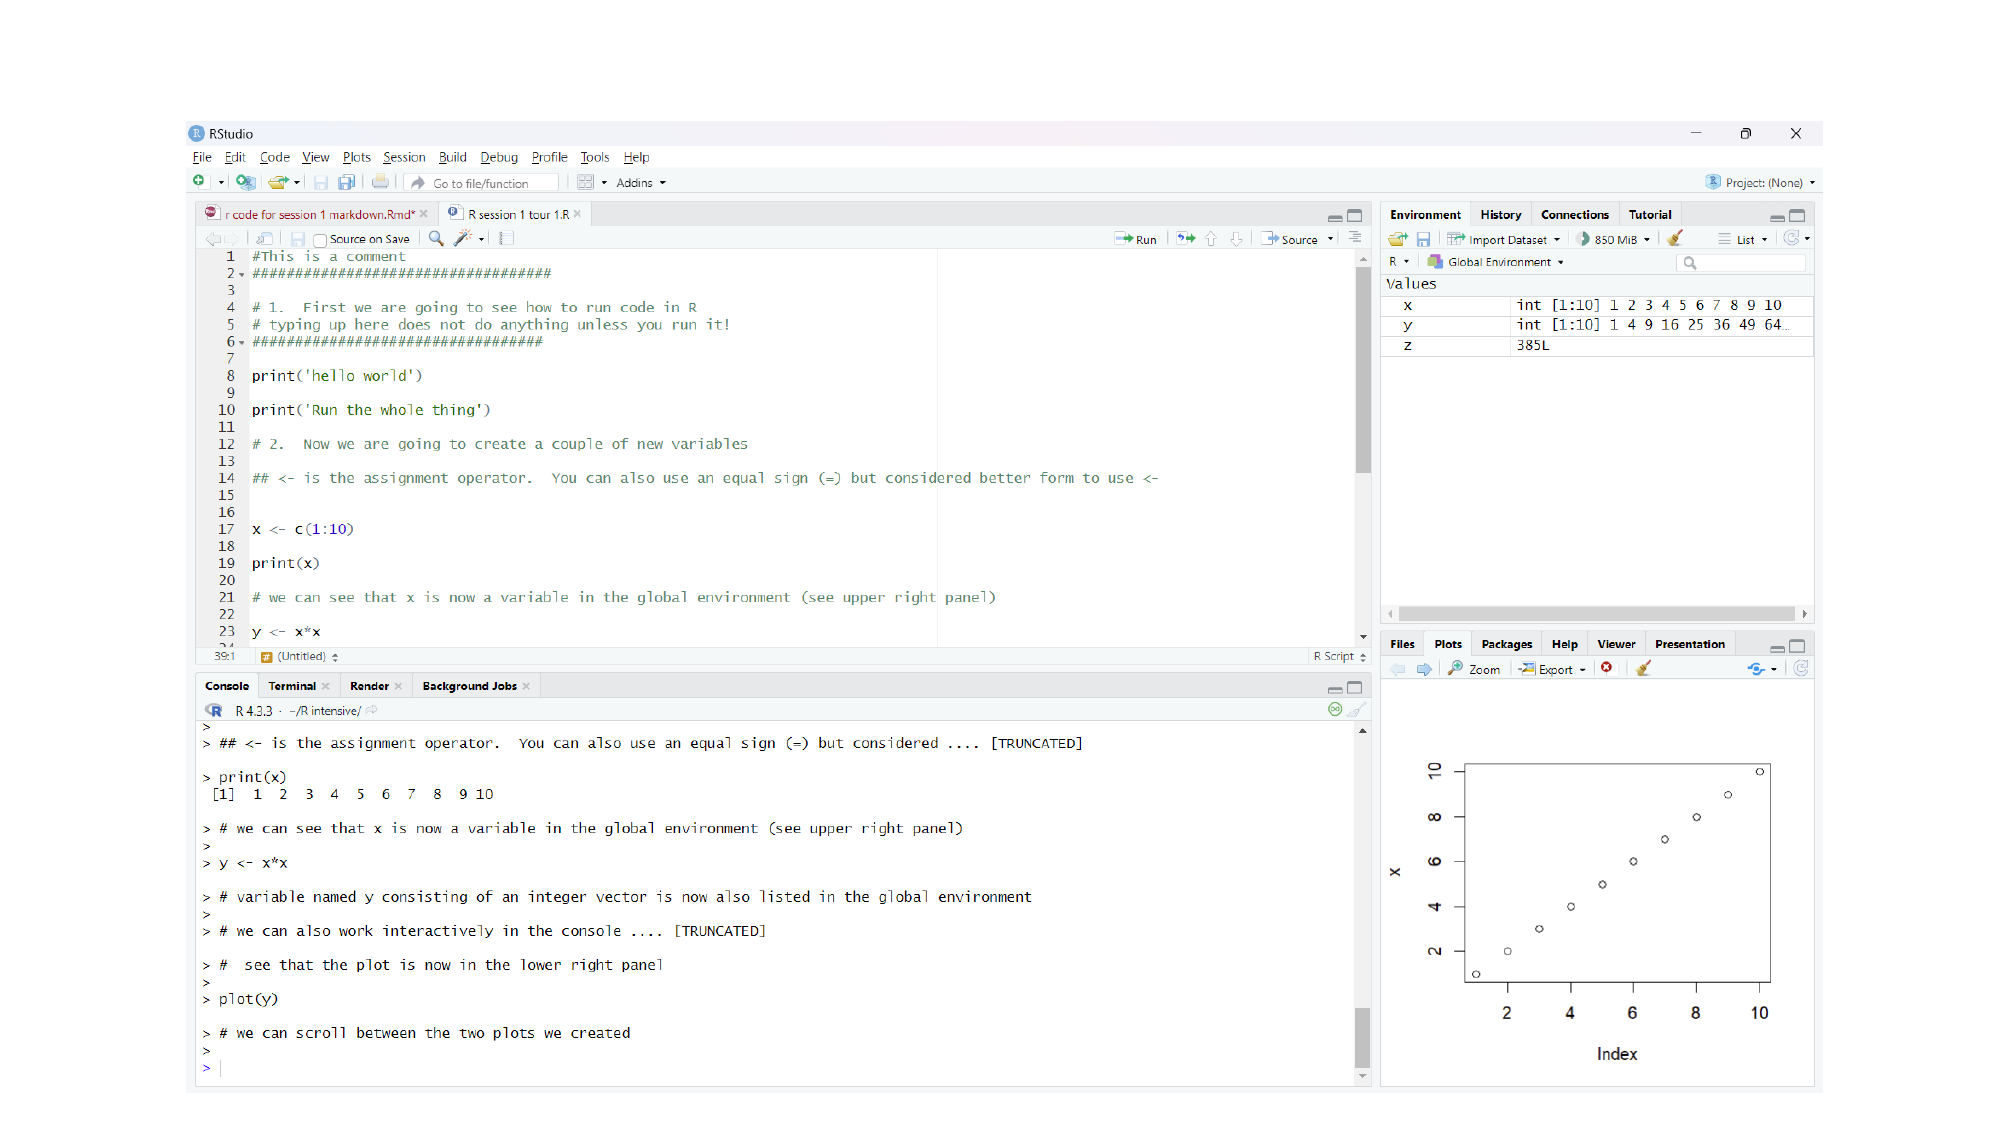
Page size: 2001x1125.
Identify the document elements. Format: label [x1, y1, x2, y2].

list [186, 121, 1823, 1094]
